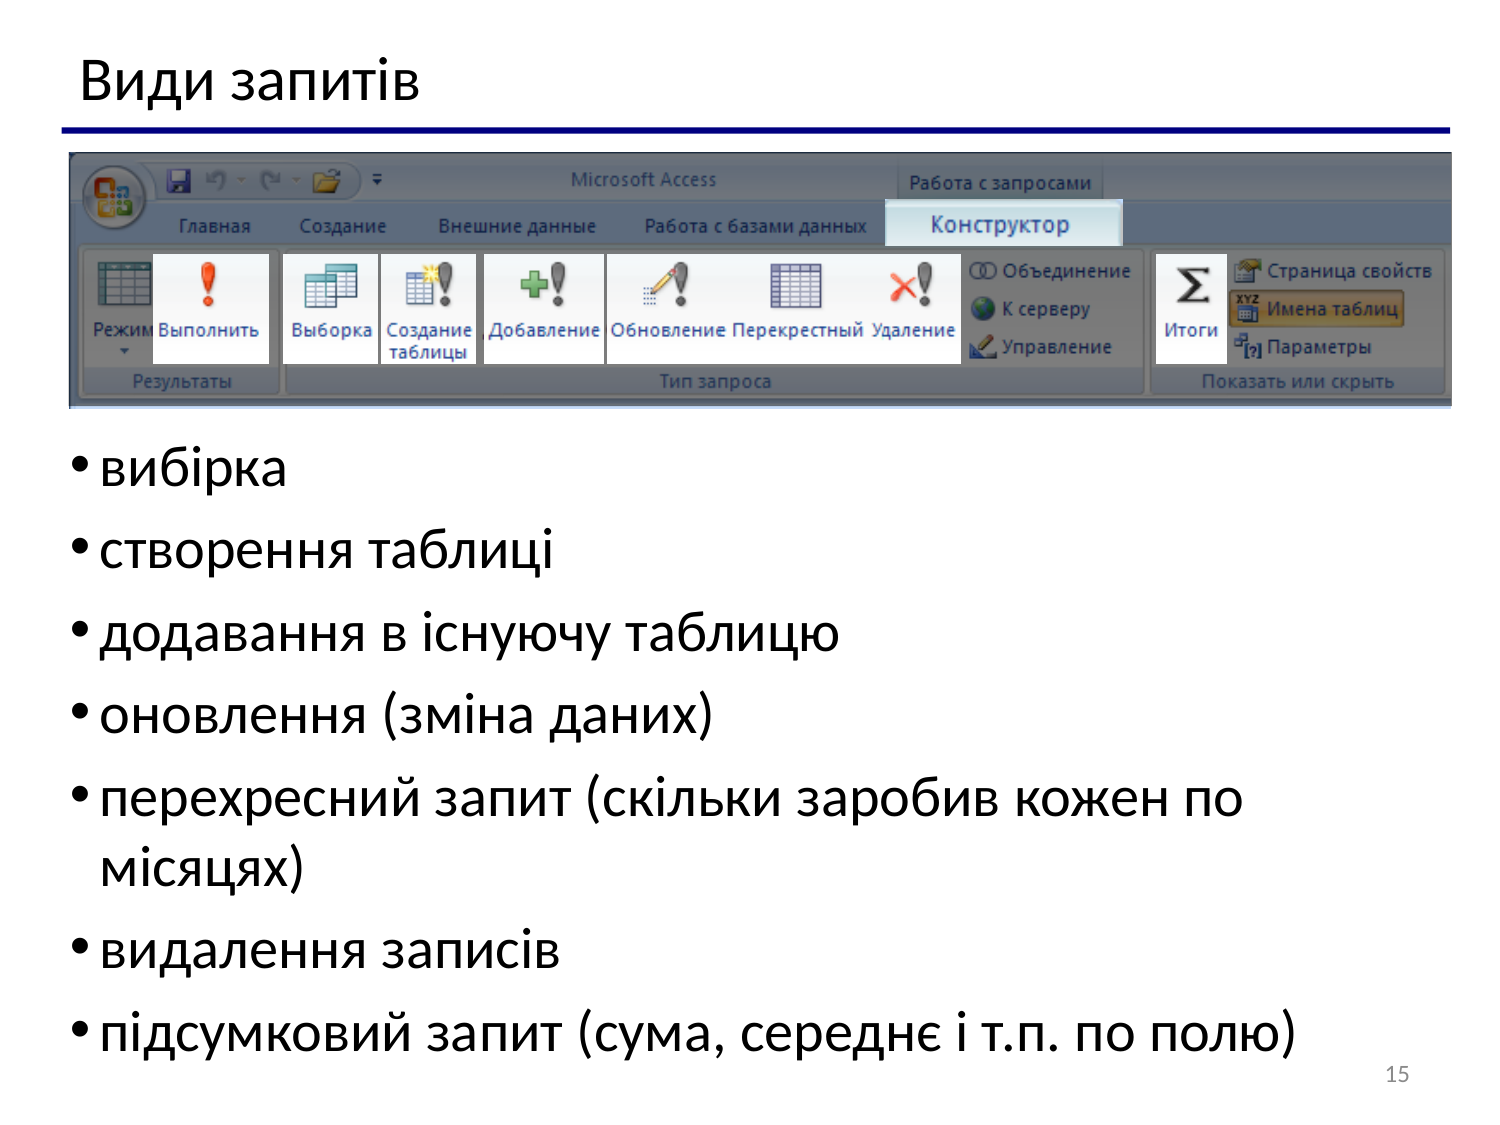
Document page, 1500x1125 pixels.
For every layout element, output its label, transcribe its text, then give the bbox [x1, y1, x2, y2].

picture [606, 253, 961, 364]
picture [484, 253, 604, 364]
picture [380, 253, 476, 364]
text_box вибірка створення таблиці додавання в існуючу таблицю оновлення (зміна даних) перехресний запит (скільки заробив кожен по місяцях) видалення записів підсумковий запит (сума, середнє і т.п. по полю) [55, 420, 1475, 1071]
picture [152, 253, 270, 364]
picture [1155, 253, 1228, 364]
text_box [68, 151, 1453, 407]
picture [283, 253, 378, 364]
slide_number 15 [1074, 1071, 1425, 1103]
text_box Види запитів [64, 31, 1401, 121]
